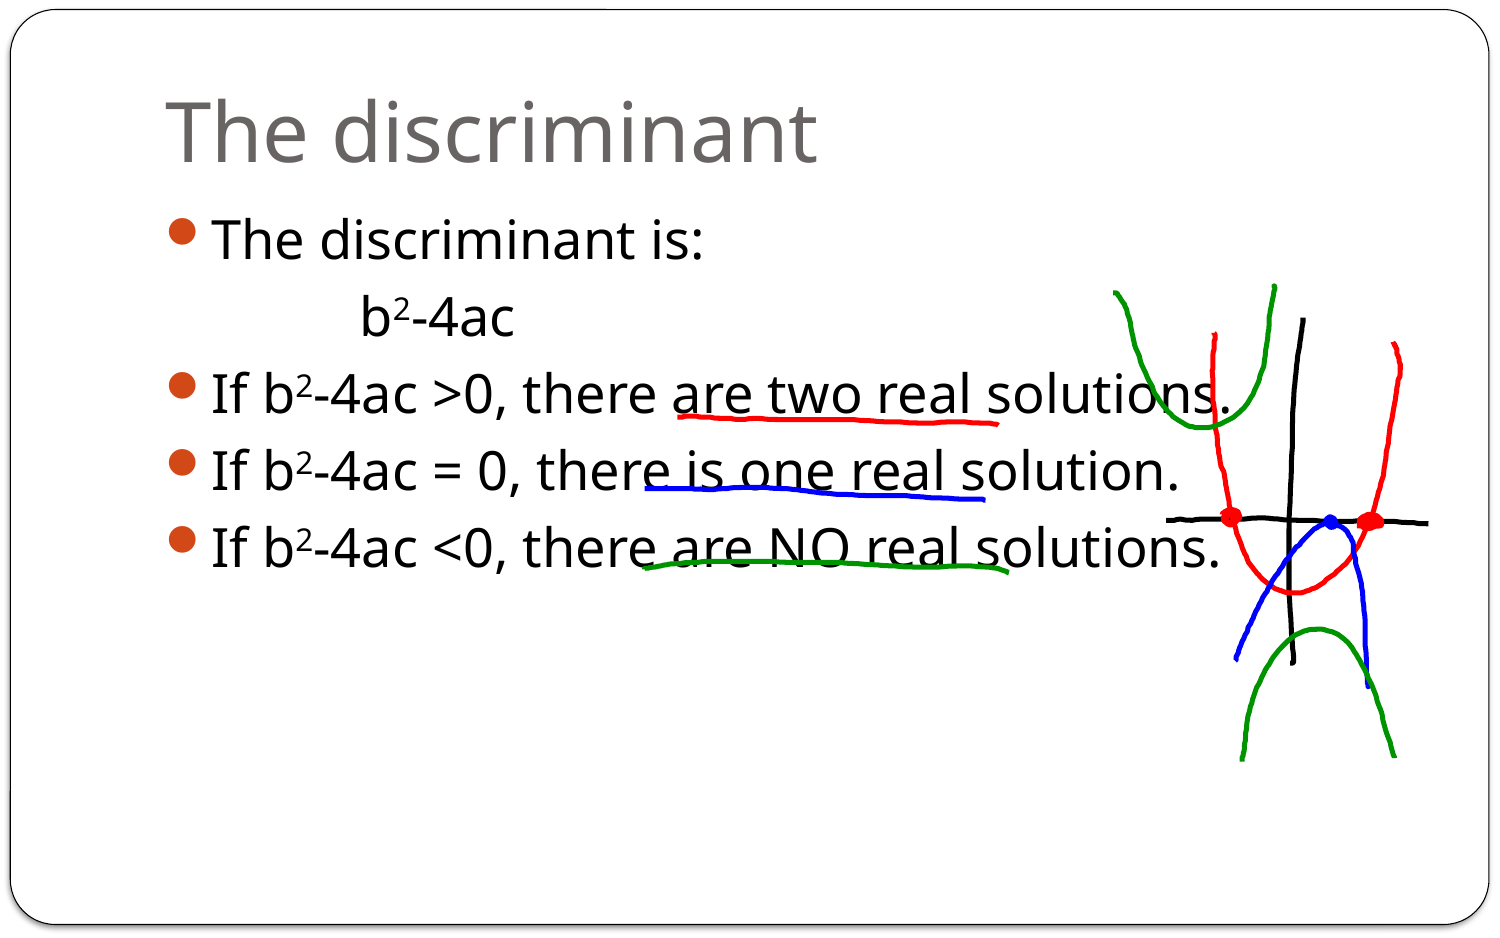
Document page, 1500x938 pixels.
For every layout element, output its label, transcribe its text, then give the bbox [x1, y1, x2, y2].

text_box [1400, 521, 1429, 525]
list The discriminant is: b2-4ac If b2-4ac >0, there are two real solutions. If b2-4ac = 0, there is one real solution. If b2-4ac <0, there are NO real solutions. [149, 197, 1426, 824]
title The discriminant [149, 37, 1426, 195]
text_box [644, 285, 1395, 762]
